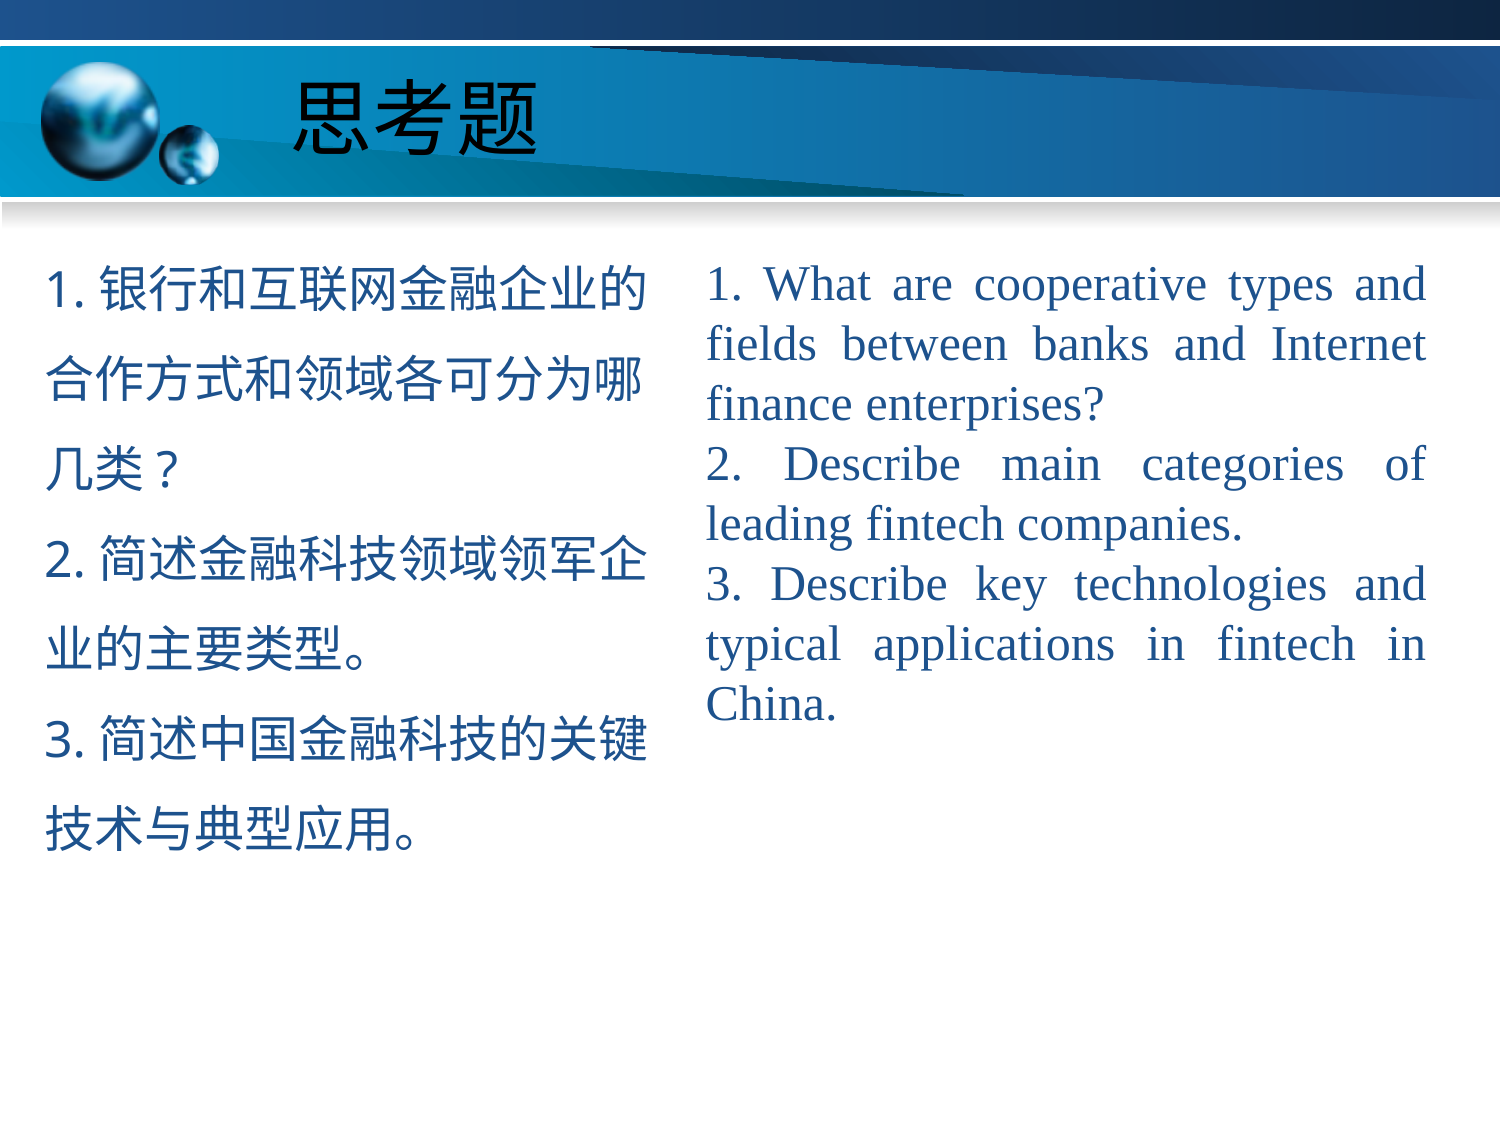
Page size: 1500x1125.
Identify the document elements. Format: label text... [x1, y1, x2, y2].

title 思考题 [274, 44, 1363, 188]
list 1.银行和互联网金融企业的合作方式和领域各可分为哪几类? 2.简述金融科技领域领军企业的主要类型。 3.简述中国金融科技的关键技术与典型应用。 [29, 219, 665, 1081]
picture [160, 126, 218, 184]
text_box 1. What are cooperative types and fields between banks and Internet finance enterprises? 2. Describe main categories of leading fintech companies. 3. Describe key technologies and typical applications in fintech in China. [690, 243, 1442, 739]
picture [42, 63, 159, 180]
